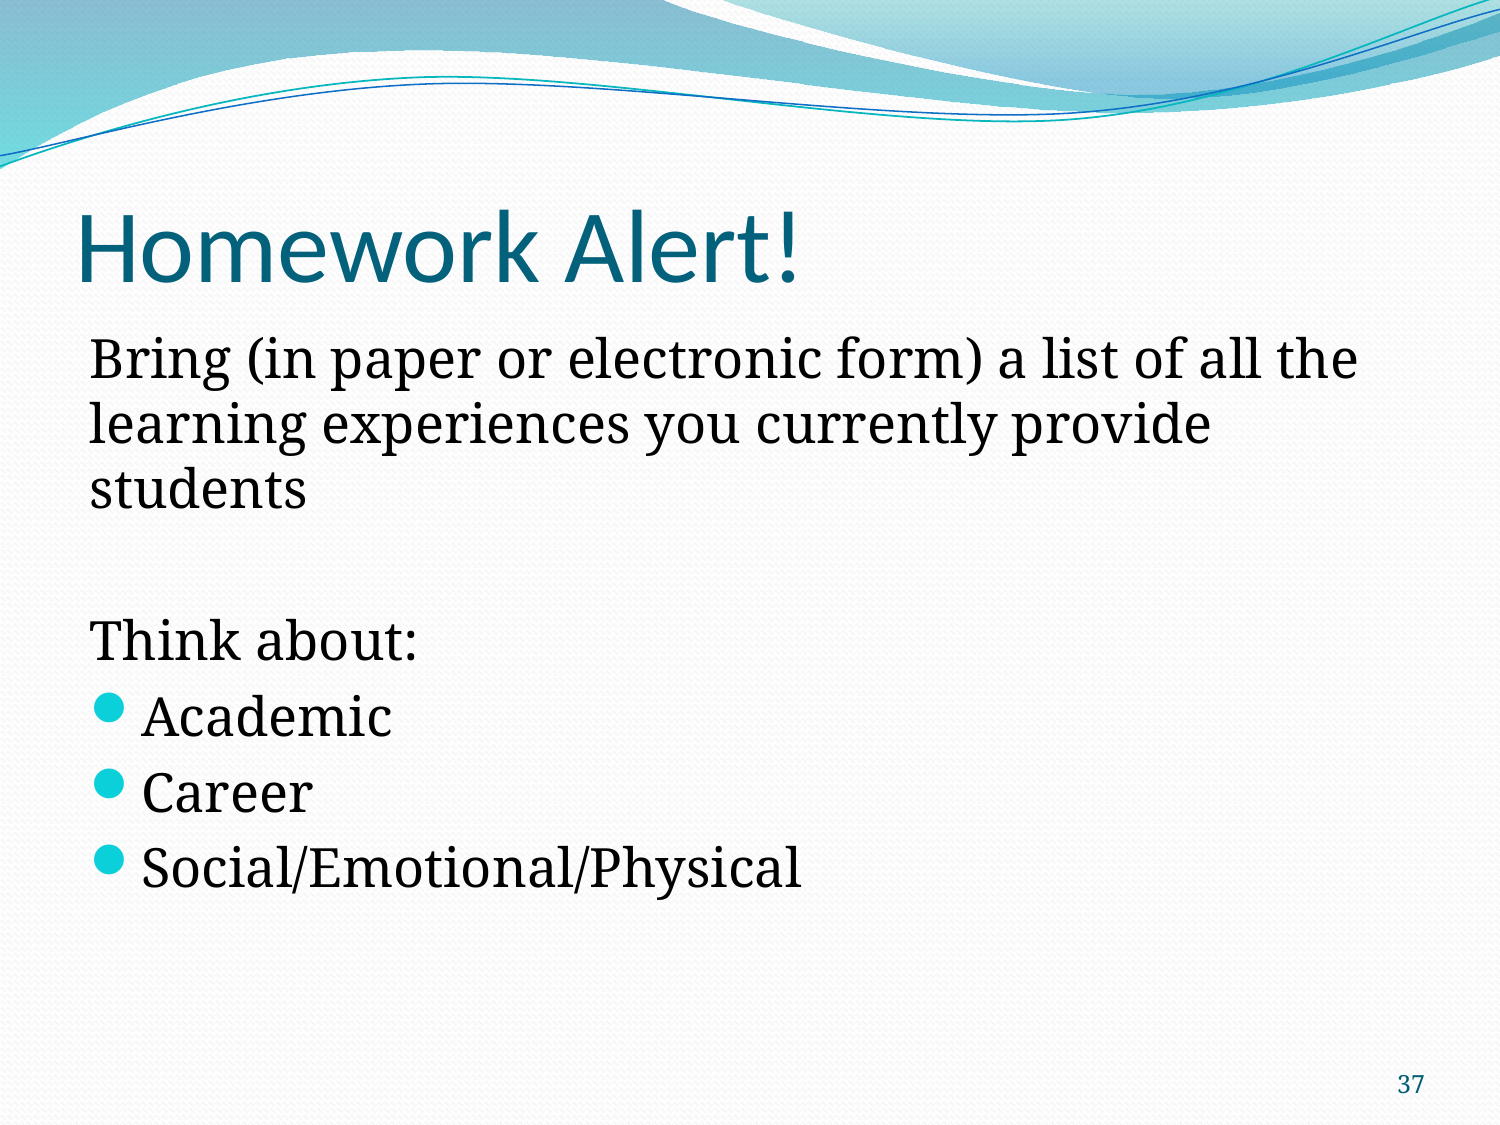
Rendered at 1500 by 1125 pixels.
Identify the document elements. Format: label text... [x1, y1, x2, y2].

list Bring (in paper or electronic form) a list of all the learning experiences you currently provide students Think about: Academic Career Social/Emotional/Physical [75, 317, 1425, 1038]
title Homework Alert! [75, 115, 1425, 303]
slide_number 37 [1299, 1042, 1425, 1103]
